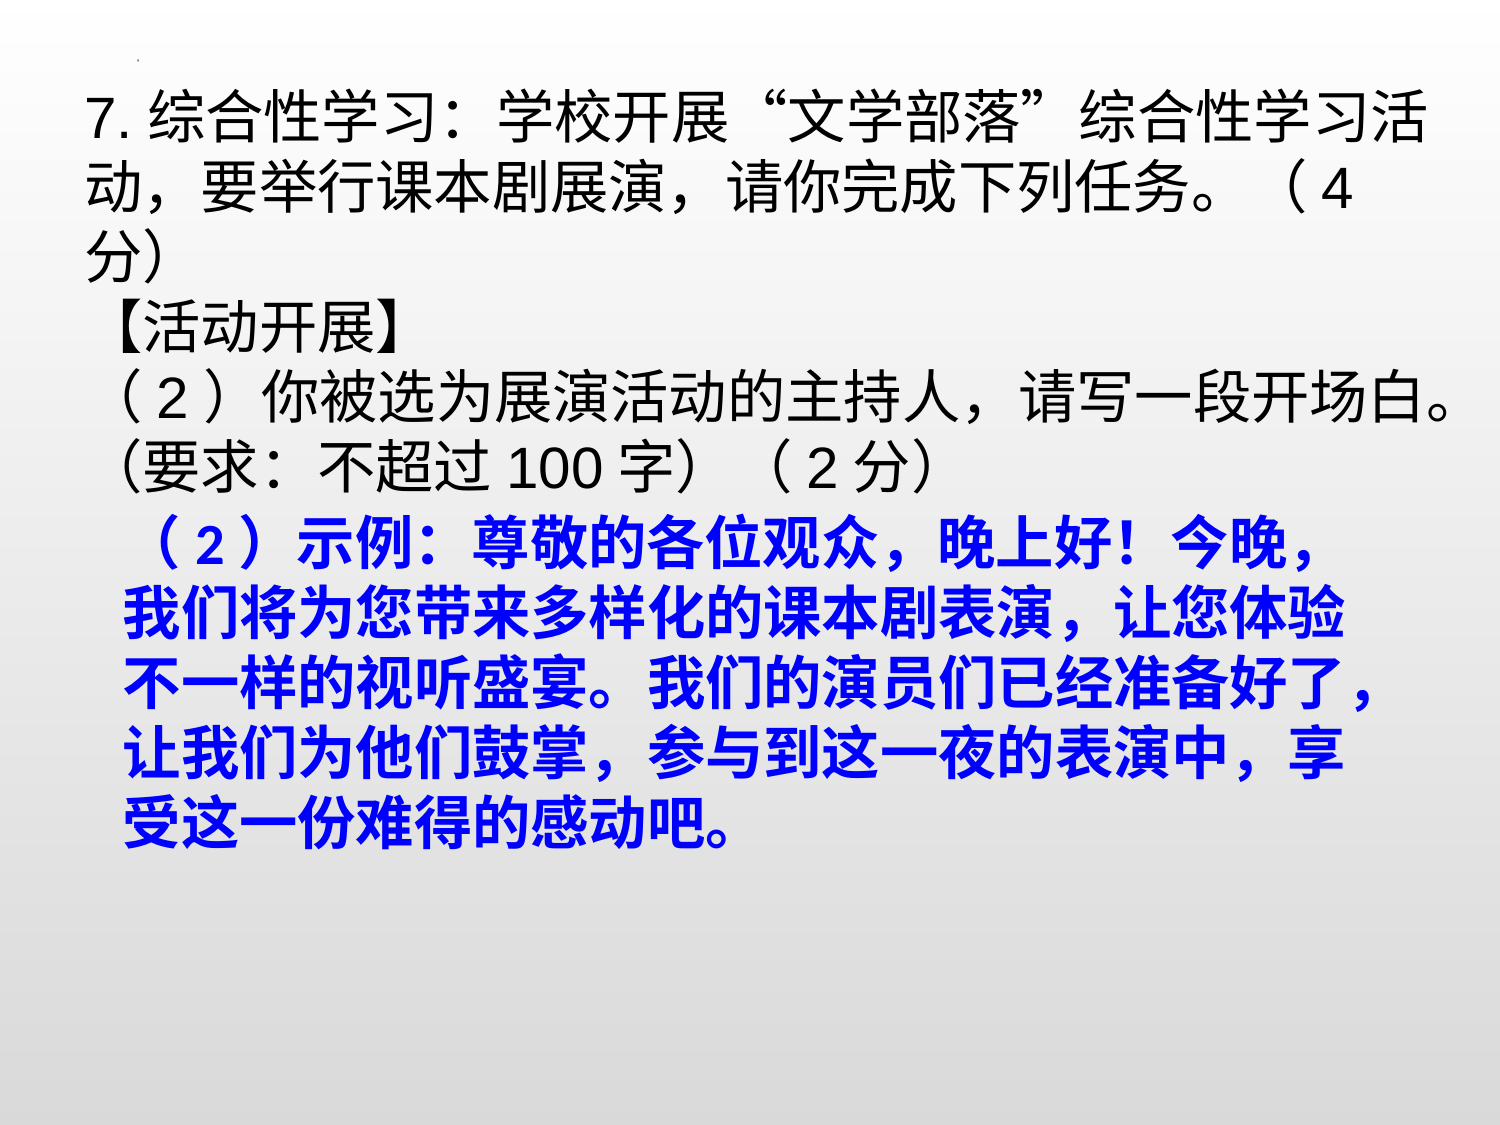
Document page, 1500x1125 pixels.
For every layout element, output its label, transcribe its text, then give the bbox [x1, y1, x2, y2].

text_box 7.综合性学习：学校开展“文学部落”综合性学习活动，要举行课本剧展演，请你完成下列任务。（4分） 【活动开展】 （2）你被选为展演活动的主持人，请写一段开场白。（要求：不超过100字）（2分） [69, 73, 1479, 508]
text_box （2）示例：尊敬的各位观众，晚上好！今晚，我们将为您带来多样化的课本剧表演，让您体验不一样的视听盛宴。我们的演员们已经准备好了，让我们为他们鼓掌，参与到这一夜的表演中，享受这一份难得的感动吧。 [108, 498, 1367, 864]
